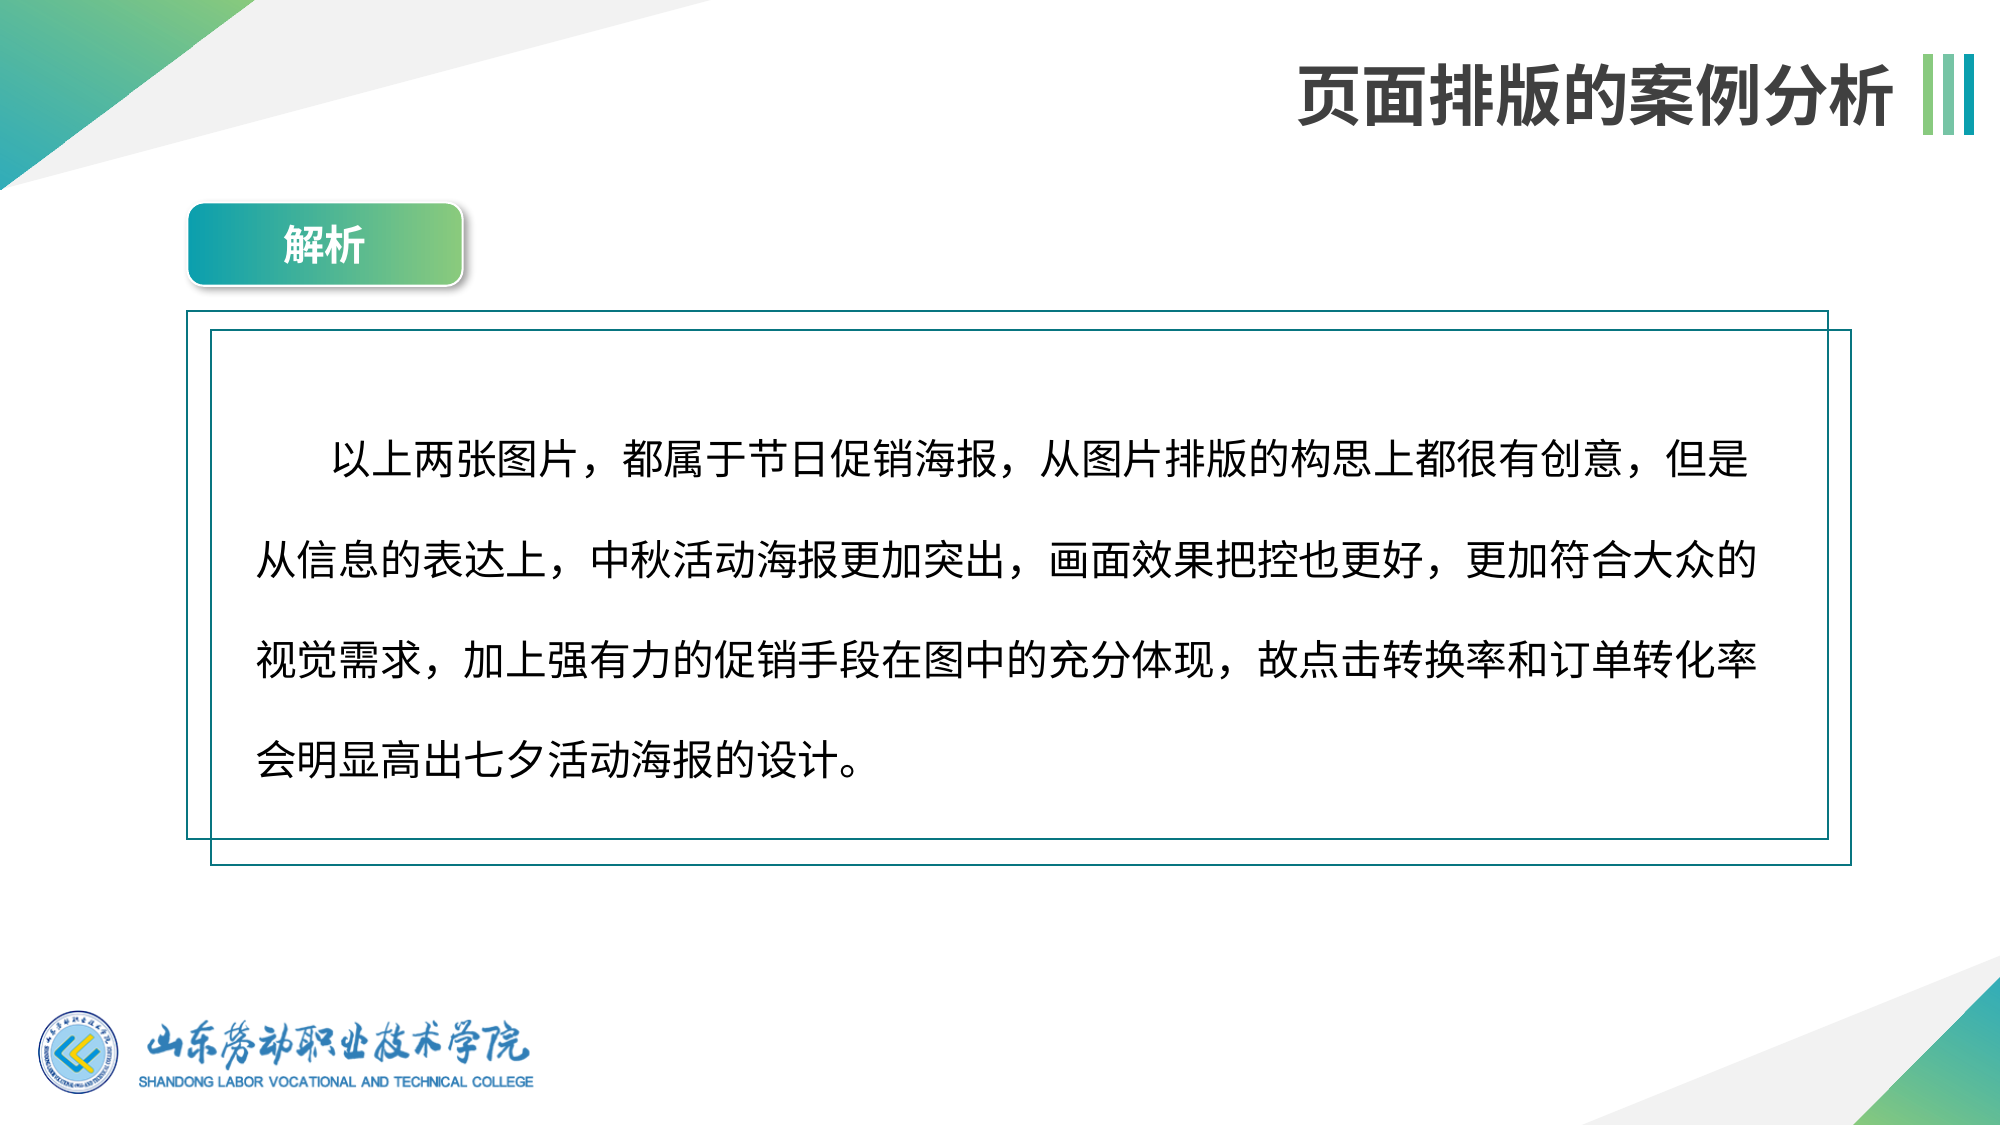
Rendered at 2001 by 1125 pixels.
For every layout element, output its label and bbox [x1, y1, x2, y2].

text_box [0, 0, 2000, 1125]
text_box [187, 202, 463, 286]
picture [38, 1010, 550, 1094]
text_box [1928, 54, 1969, 136]
